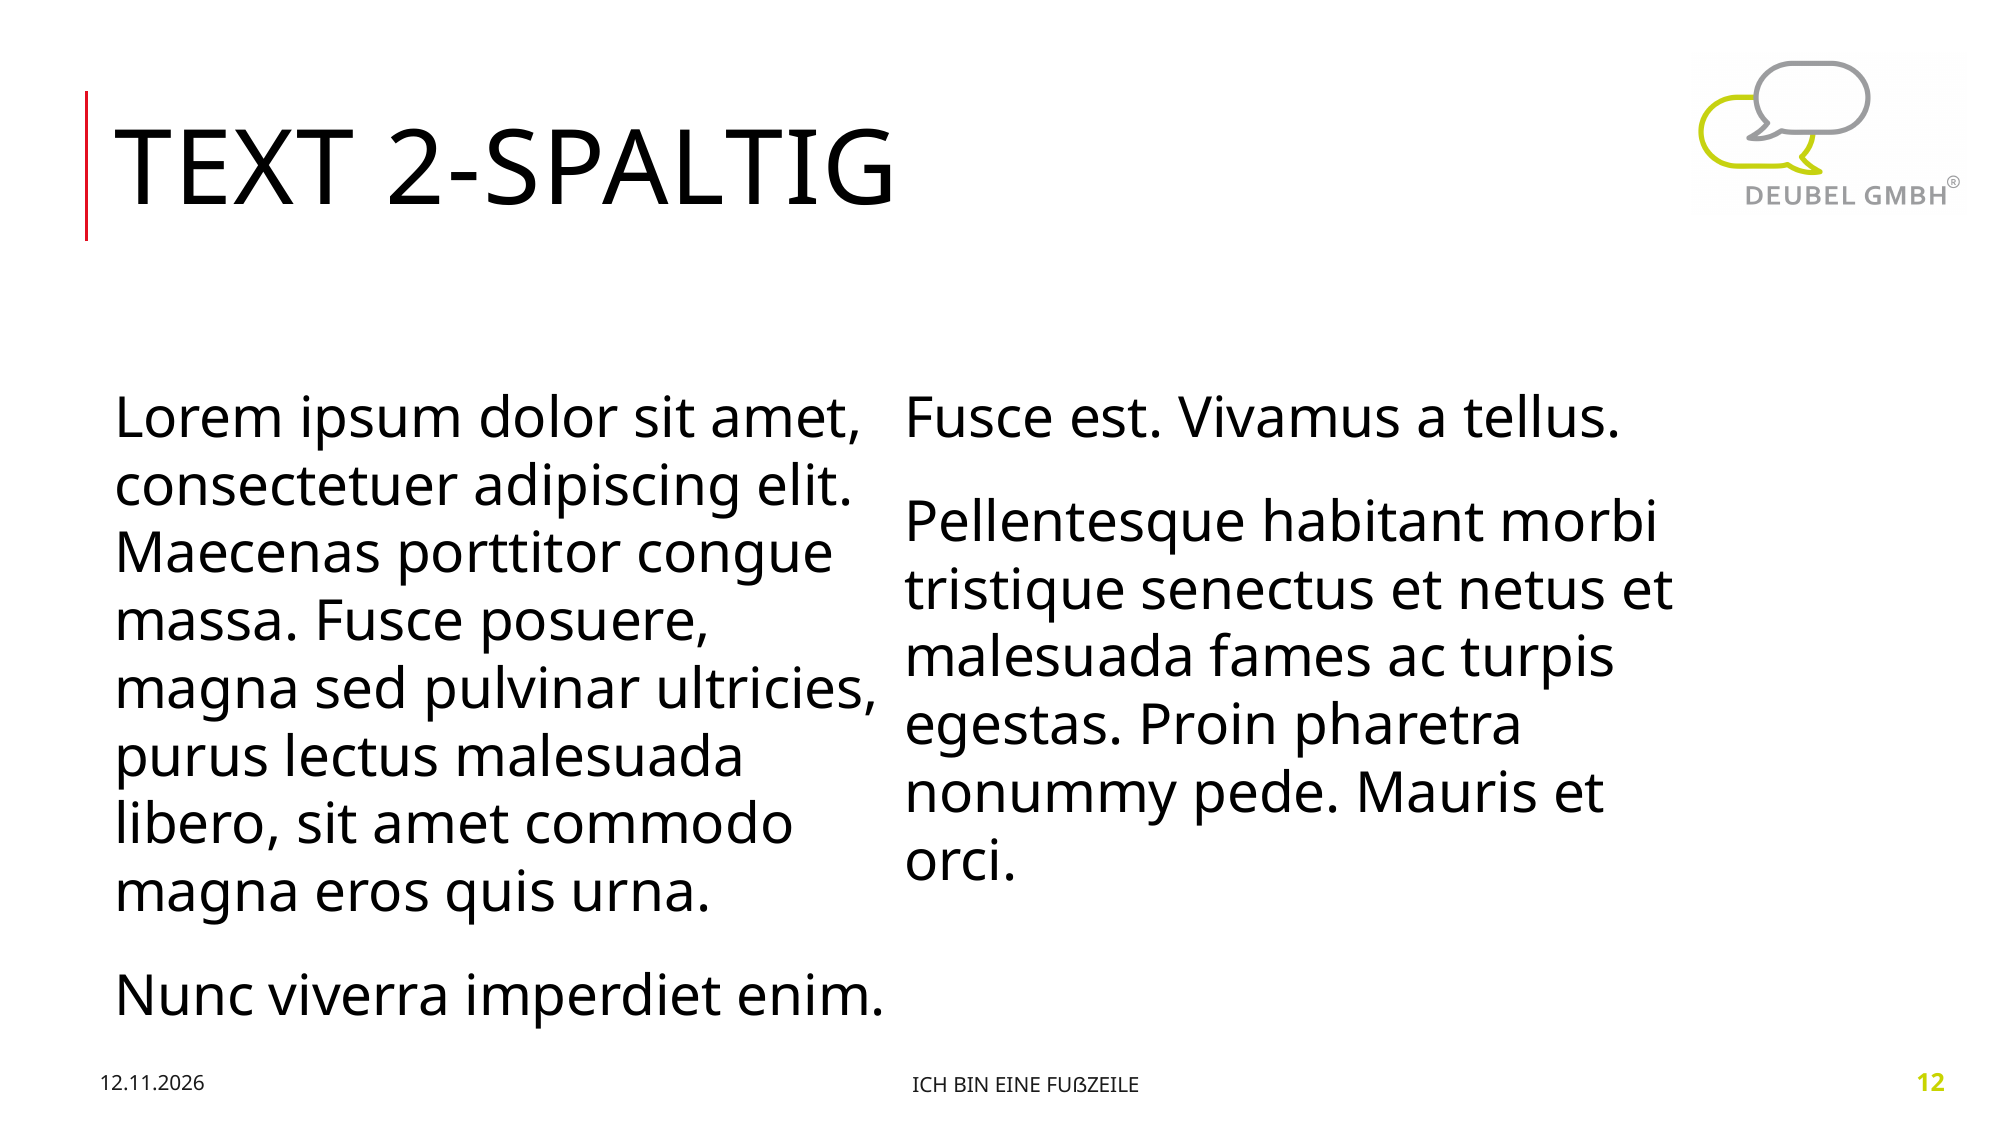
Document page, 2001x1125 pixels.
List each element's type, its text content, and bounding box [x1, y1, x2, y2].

title Text 2-spaltig [84, 51, 1692, 298]
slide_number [84, 1061, 328, 1107]
footer Ich bin eine Fußzeile [343, 1061, 1709, 1107]
picture [1692, 52, 1967, 215]
list Lorem ipsum dolor sit amet, consectetuer adipiscing elit. Maecenas porttitor congue massa. Fusce posuere, magna sed pulvinar ultricies, purus lectus malesuada libero, sit amet commodo magna eros quis urna. Nunc viverra imperdiet enim. Fusce est. Vivamus a tellus. Pellentesque habitant morbi tristique senectus et netus et malesuada fames ac turpis egestas. Proin pharetra nonummy pede. Mauris et orci. [84, 373, 1709, 1035]
slide_number 12 [1727, 1061, 1945, 1107]
